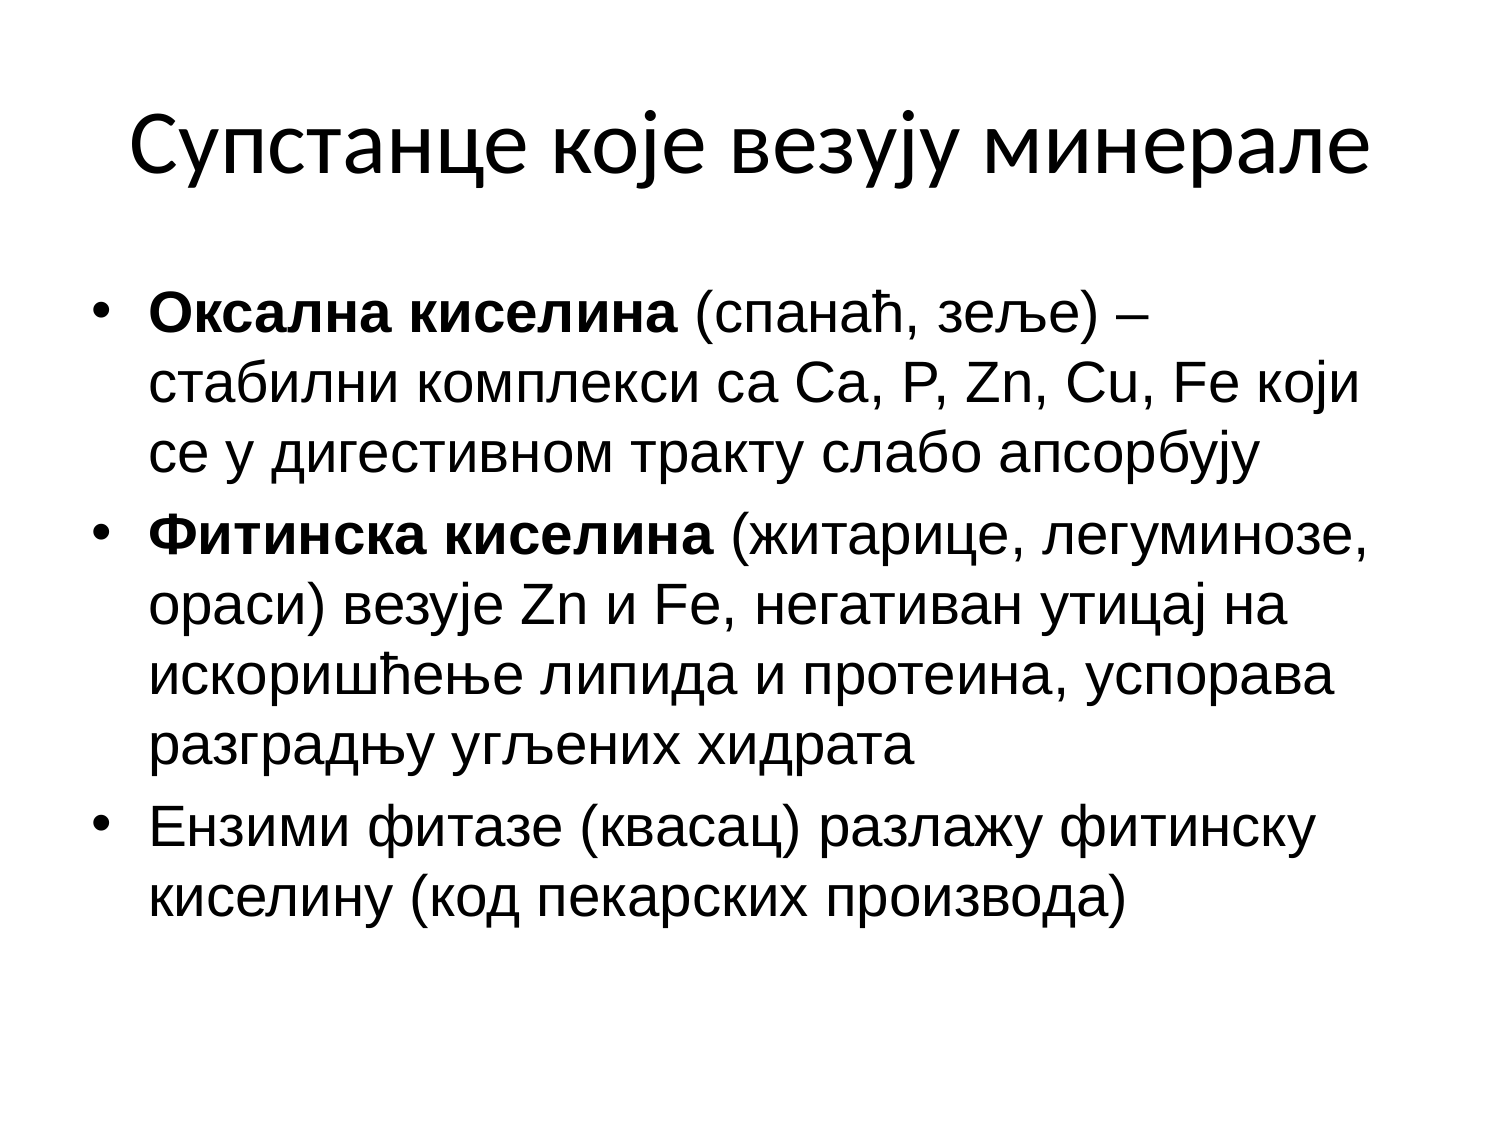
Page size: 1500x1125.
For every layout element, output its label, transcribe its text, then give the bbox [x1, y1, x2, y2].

title Супстанце које везују минерале [76, 42, 1428, 231]
list Оксална киселина (спанаћ, зеље) – стабилни комплекси са Ca, P, Zn, Cu, Fe који се у дигестивном тракту слабо апсорбују Фитинска киселина (житарице, легуминозе, ораси) везује Zn и Fe, негативан утицај на искоришћење липида и протеина, успорава разградњу угљених хидрата Ензими фитазе (квасац) разлажу фитинску киселину (код пекарских производа) [76, 266, 1428, 1010]
